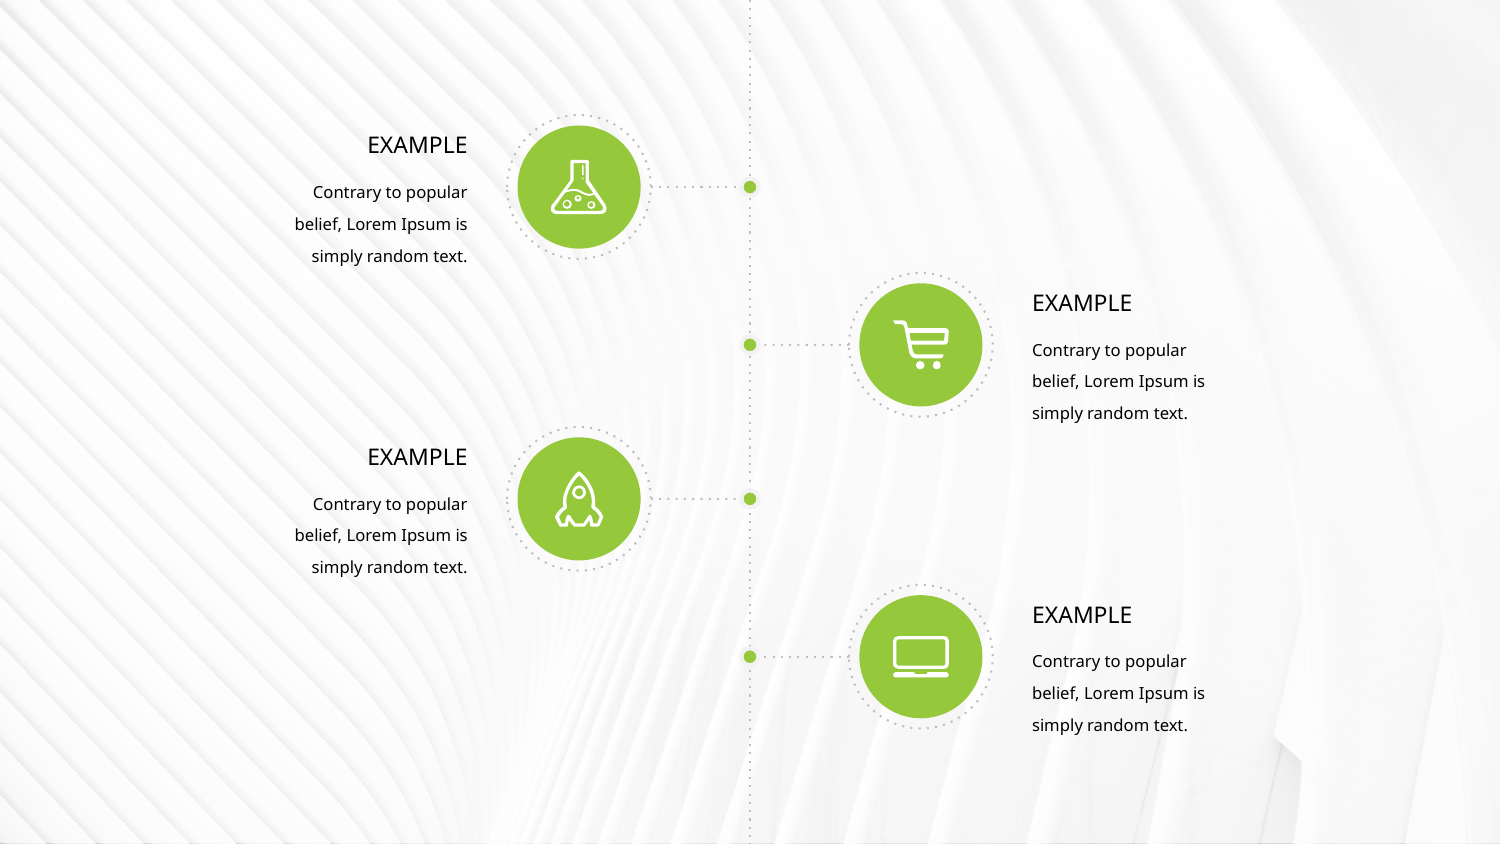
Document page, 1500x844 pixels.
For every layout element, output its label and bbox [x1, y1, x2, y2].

text_box [1020, 594, 1243, 720]
text_box [892, 320, 949, 370]
picture [751, 0, 1500, 844]
text_box [1020, 282, 1243, 408]
text_box [265, 124, 480, 250]
text_box [265, 436, 480, 562]
text_box [550, 159, 608, 215]
picture [0, 0, 749, 844]
